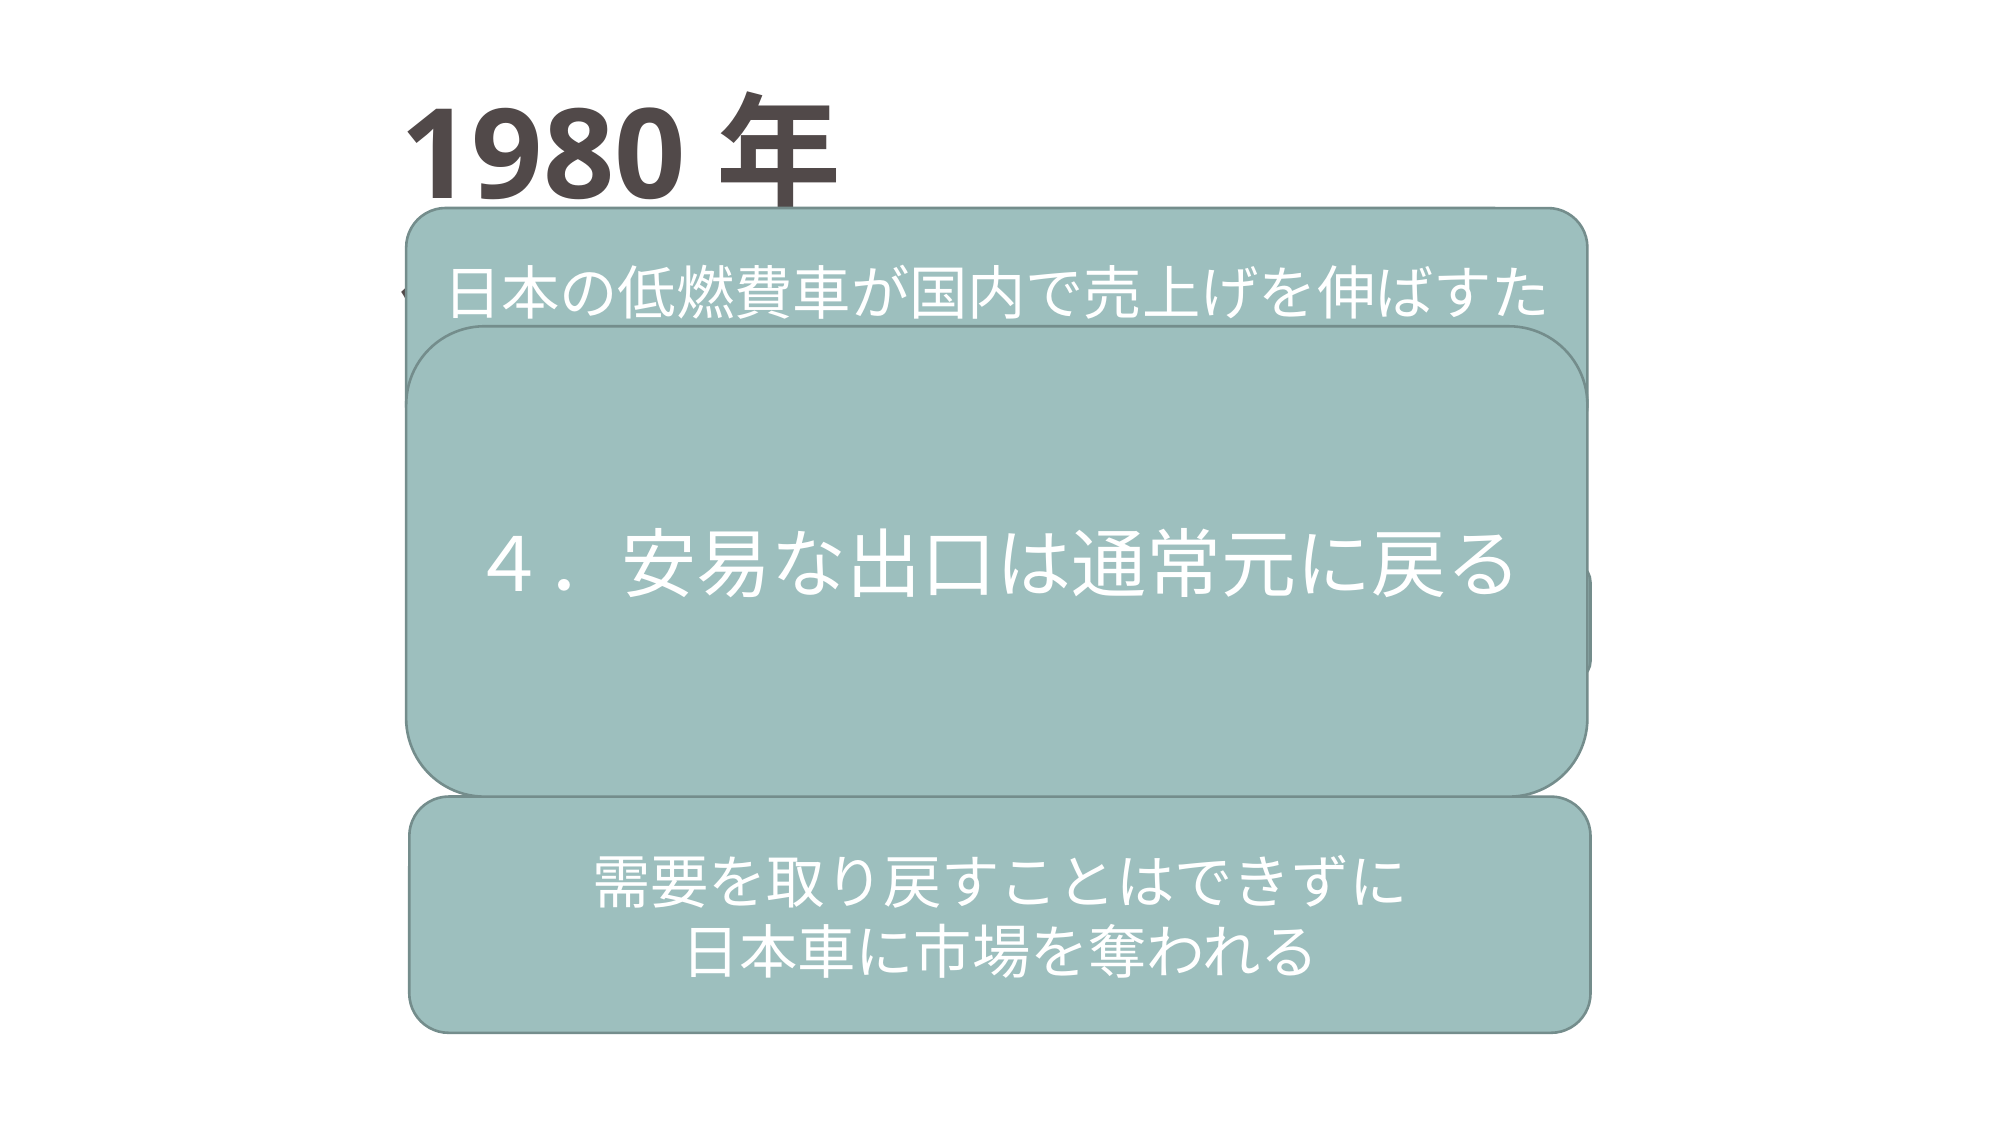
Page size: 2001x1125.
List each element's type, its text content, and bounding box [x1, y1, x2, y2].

text_box 1980年代 [385, 66, 953, 382]
text_box ４．安易な出口は通常元に戻る [404, 324, 1589, 798]
text_box 需要を取り戻すことはできずに 日本車に市場を奪われる [407, 795, 1592, 1035]
text_box 日本の低燃費車が国内で売上げを伸ばすため、政府から圧力をかけてもらう [404, 206, 1589, 401]
